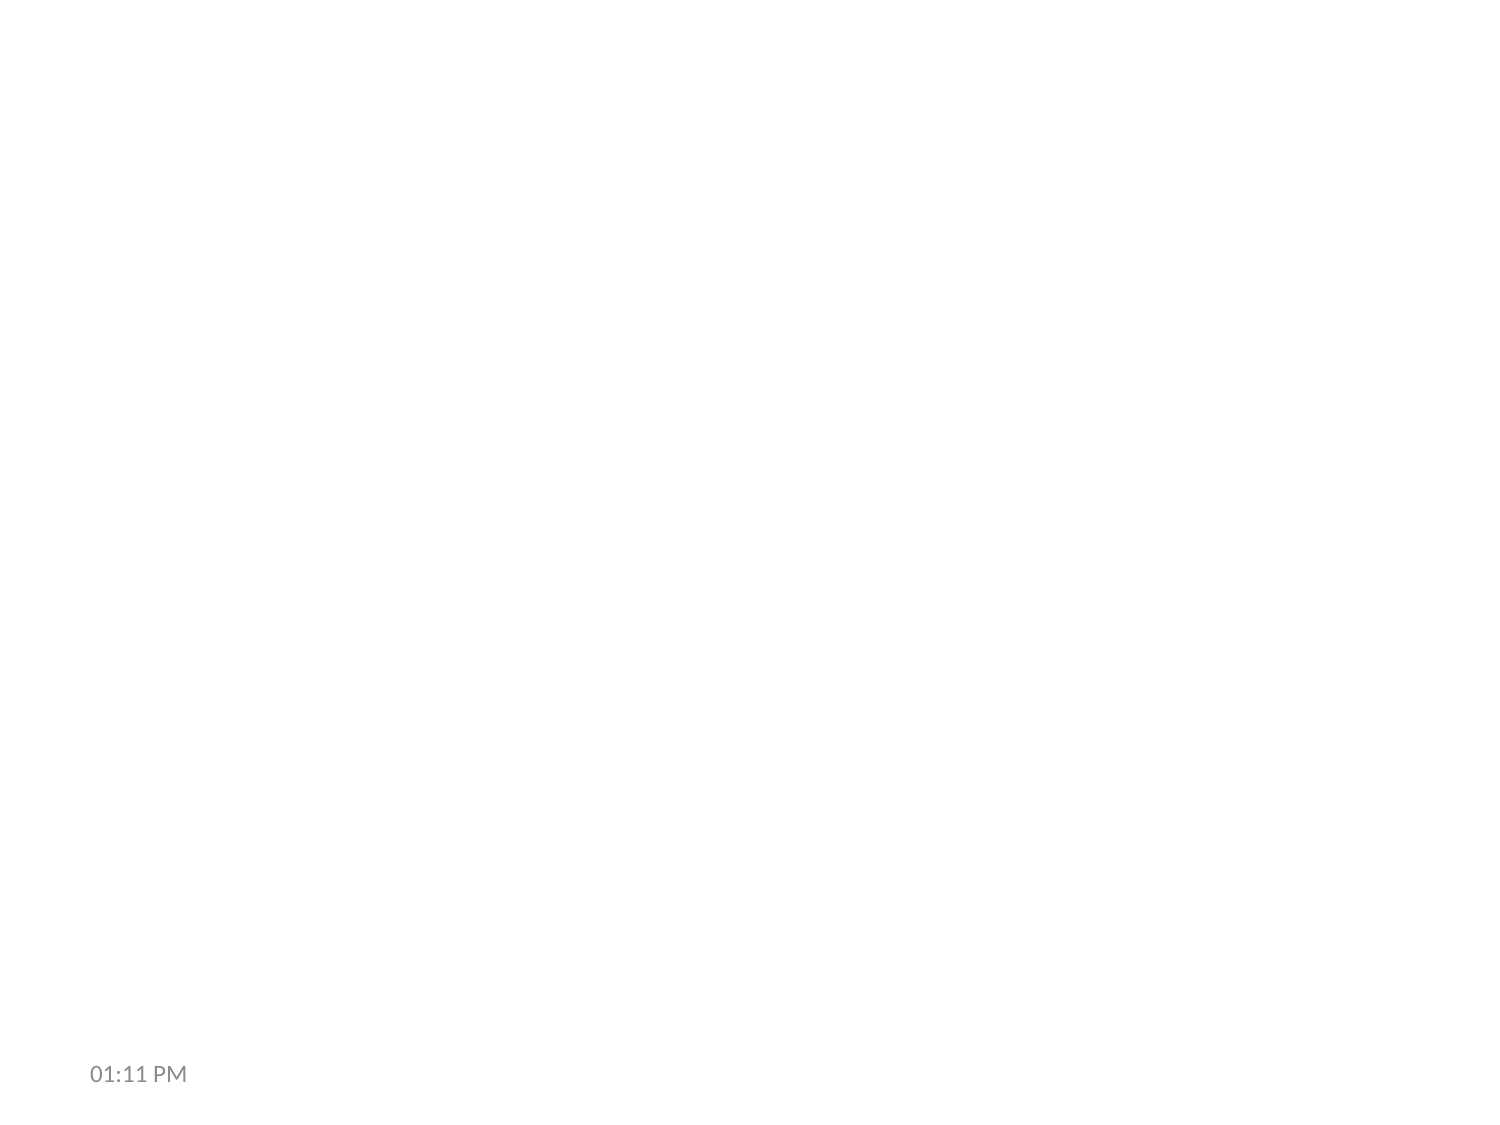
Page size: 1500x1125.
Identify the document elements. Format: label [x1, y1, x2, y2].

slide_number [75, 1042, 425, 1103]
